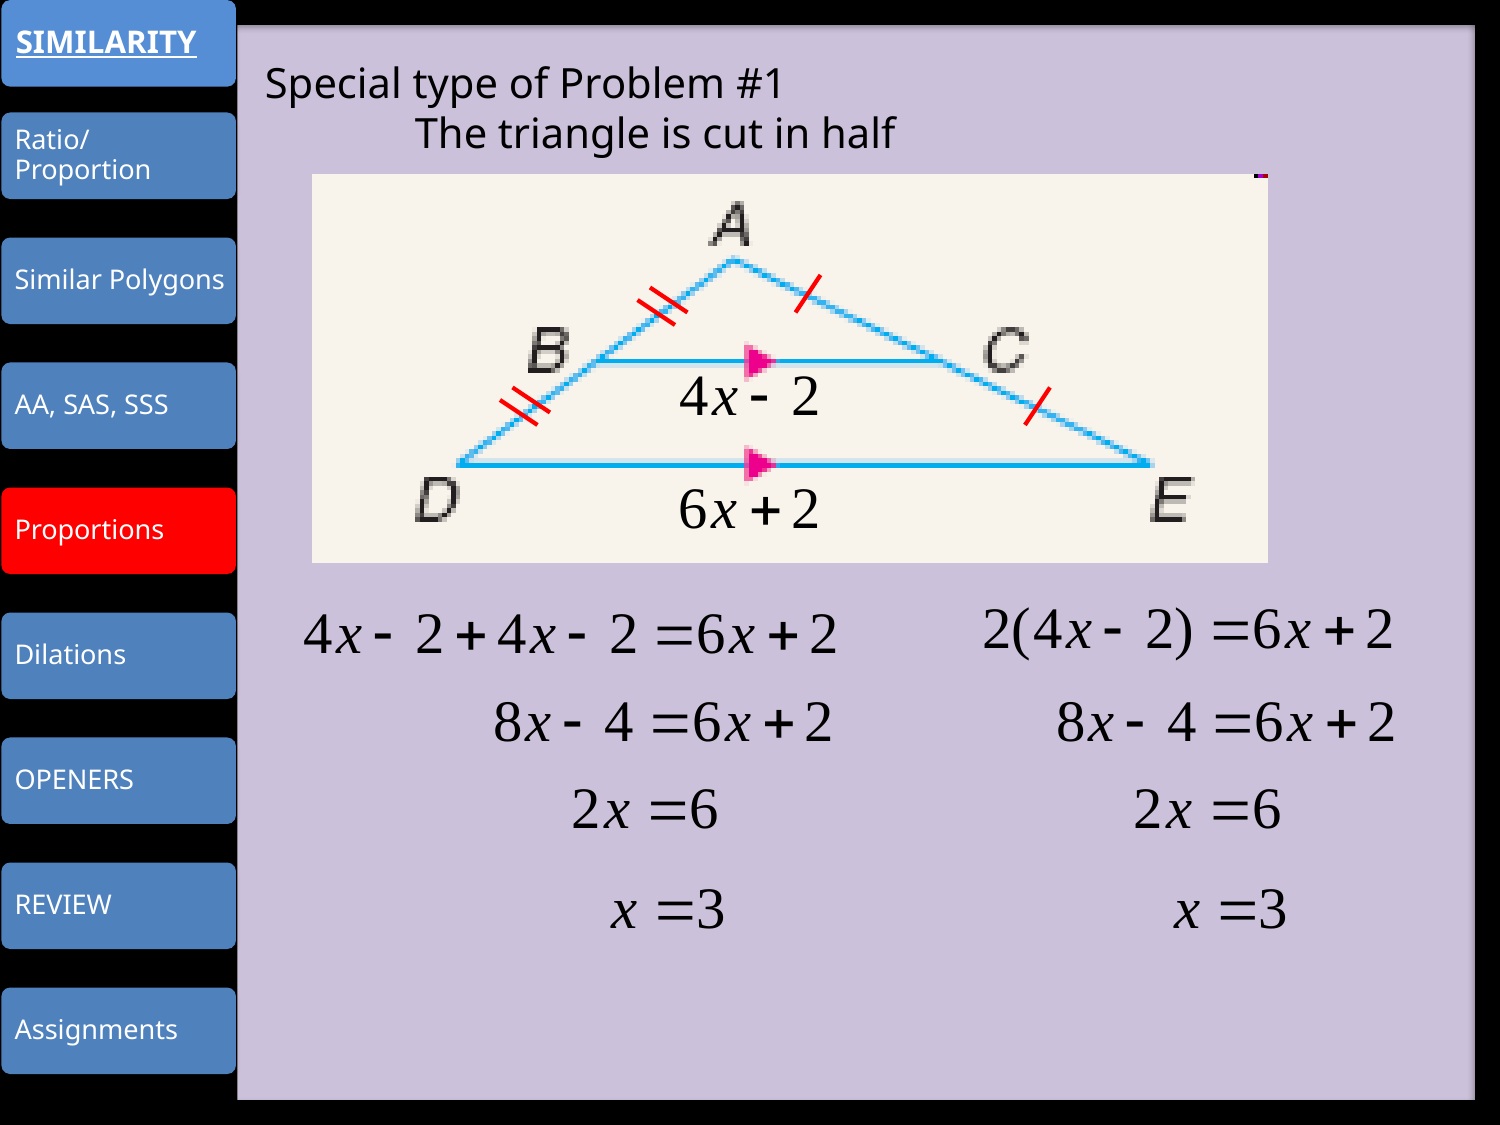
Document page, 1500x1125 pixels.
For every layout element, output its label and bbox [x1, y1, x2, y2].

text_box [1018, 393, 1057, 419]
text_box [649, 287, 688, 313]
text_box [1124, 774, 1292, 844]
picture [312, 174, 1268, 563]
text_box [599, 874, 733, 944]
text_box [1049, 687, 1408, 757]
text_box [512, 387, 551, 413]
text_box [0, 0, 238, 1125]
text_box [238, 0, 1500, 1125]
text_box [294, 599, 849, 669]
text_box [670, 361, 833, 431]
text_box [1162, 874, 1295, 944]
text_box [973, 594, 1405, 674]
text_box [789, 281, 828, 307]
text_box [499, 399, 538, 426]
text_box [670, 474, 833, 544]
text_box [637, 299, 676, 326]
text_box [562, 774, 730, 844]
text_box [487, 687, 846, 757]
